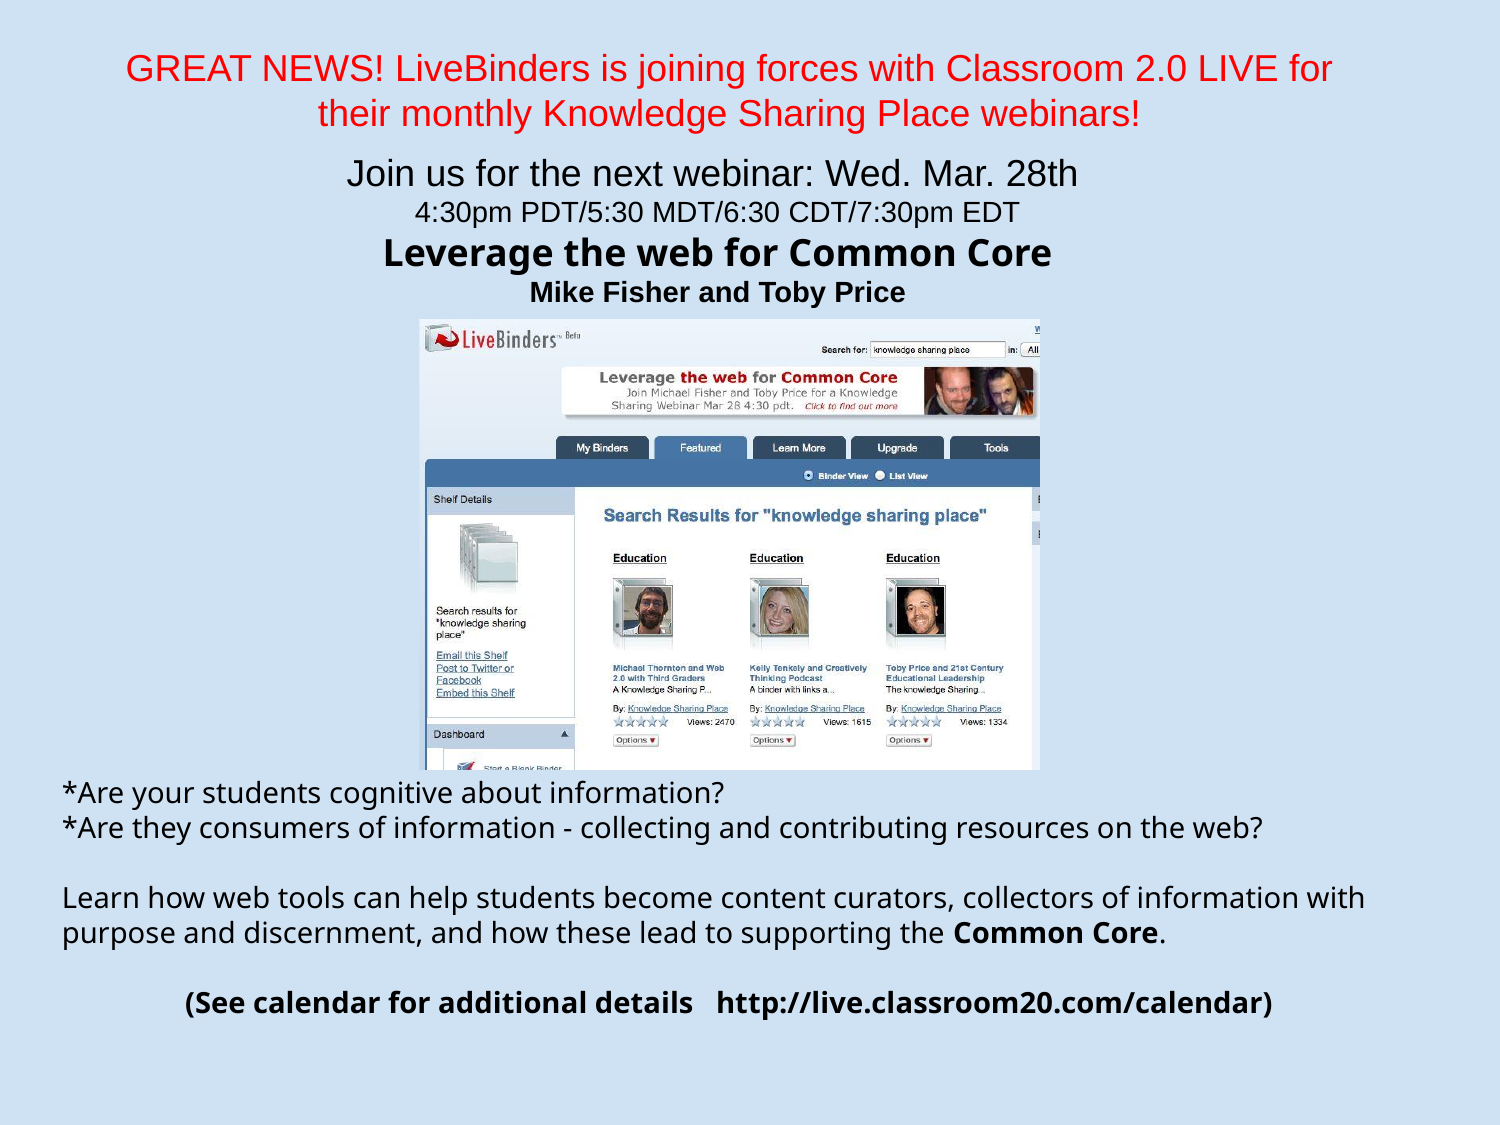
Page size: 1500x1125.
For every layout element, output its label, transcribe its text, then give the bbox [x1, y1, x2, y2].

text_box Join us for the next webinar: Wed. Mar. 28th 4:30pm PDT/5:30 MDT/6:30 CDT/7:30pm EDT Leverage the web for Common Core Mike Fisher and Toby Price [217, 133, 1219, 324]
text_box *Are your students cognitive about information? *Are they consumers of information - collecting and contributing resources on the web? Learn how web tools can help students become content curators, collectors of information with purpose and discernment, and how these lead to supporting the Common Core. (See calendar for additional details http://live.classroom20.com/calendar) [46, 759, 1413, 1035]
text_box GREAT NEWS! LiveBinders is joining forces with Classroom 2.0 LIVE for their monthly Knowledge Sharing Place webinars! [105, 28, 1354, 149]
text_box [419, 324, 1040, 759]
